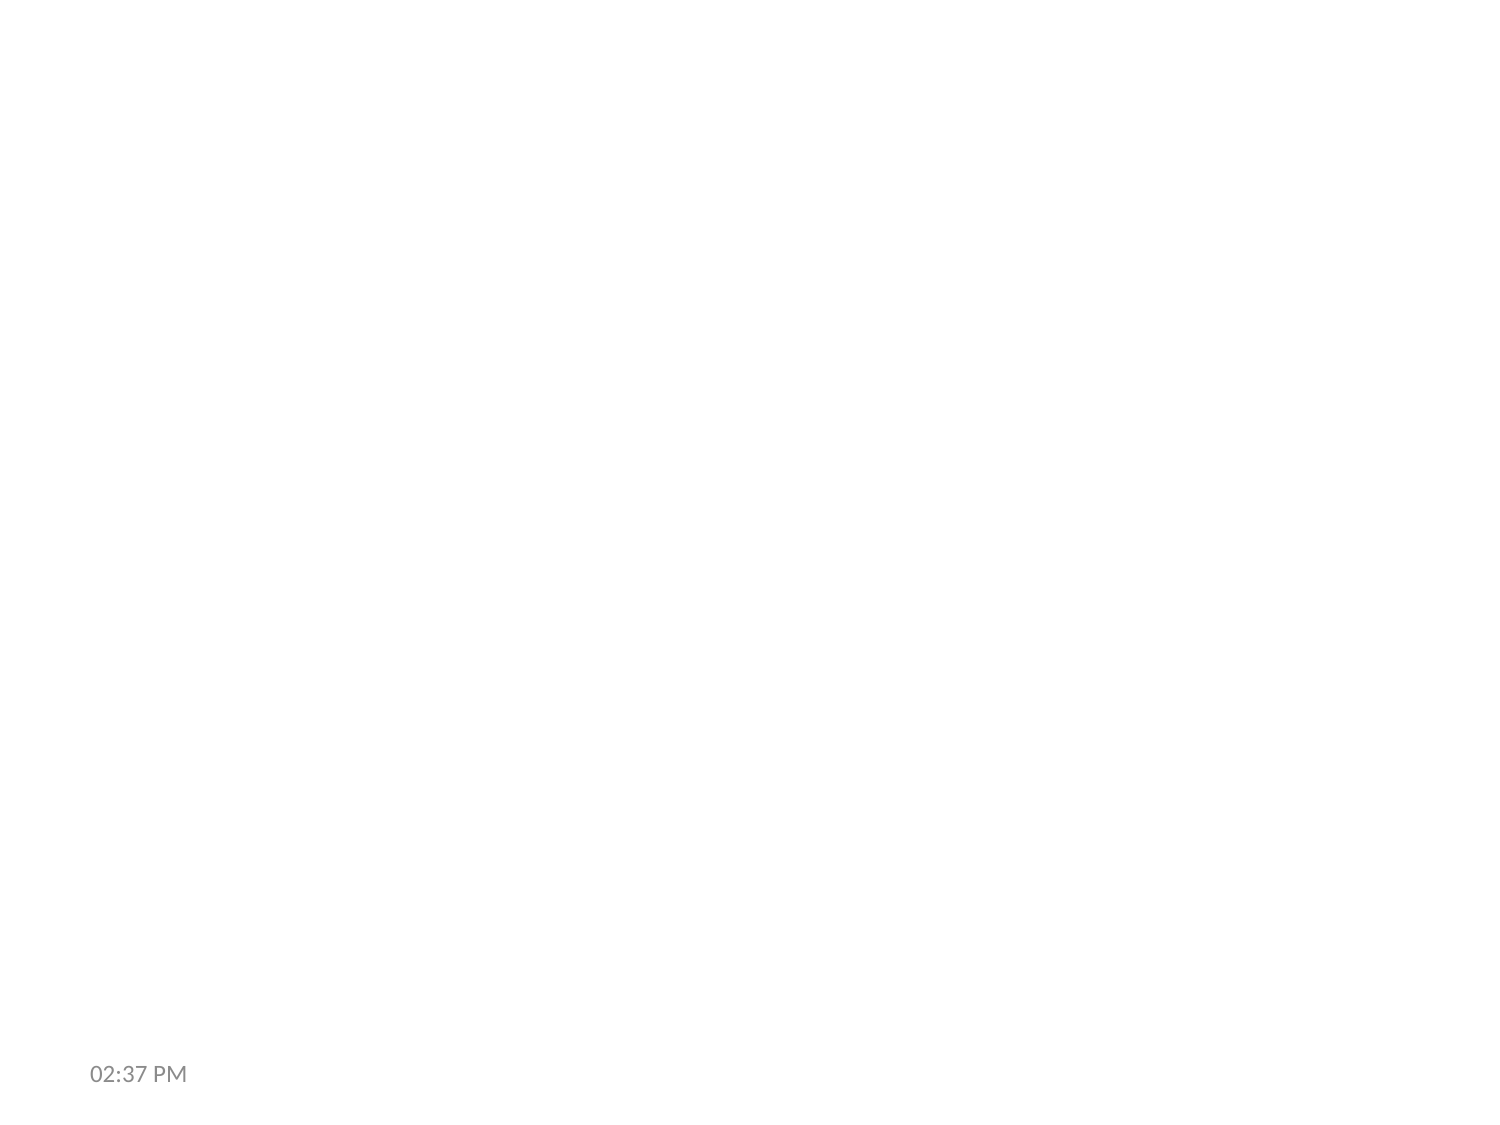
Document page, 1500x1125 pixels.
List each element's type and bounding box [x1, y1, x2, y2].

slide_number [75, 1042, 425, 1103]
